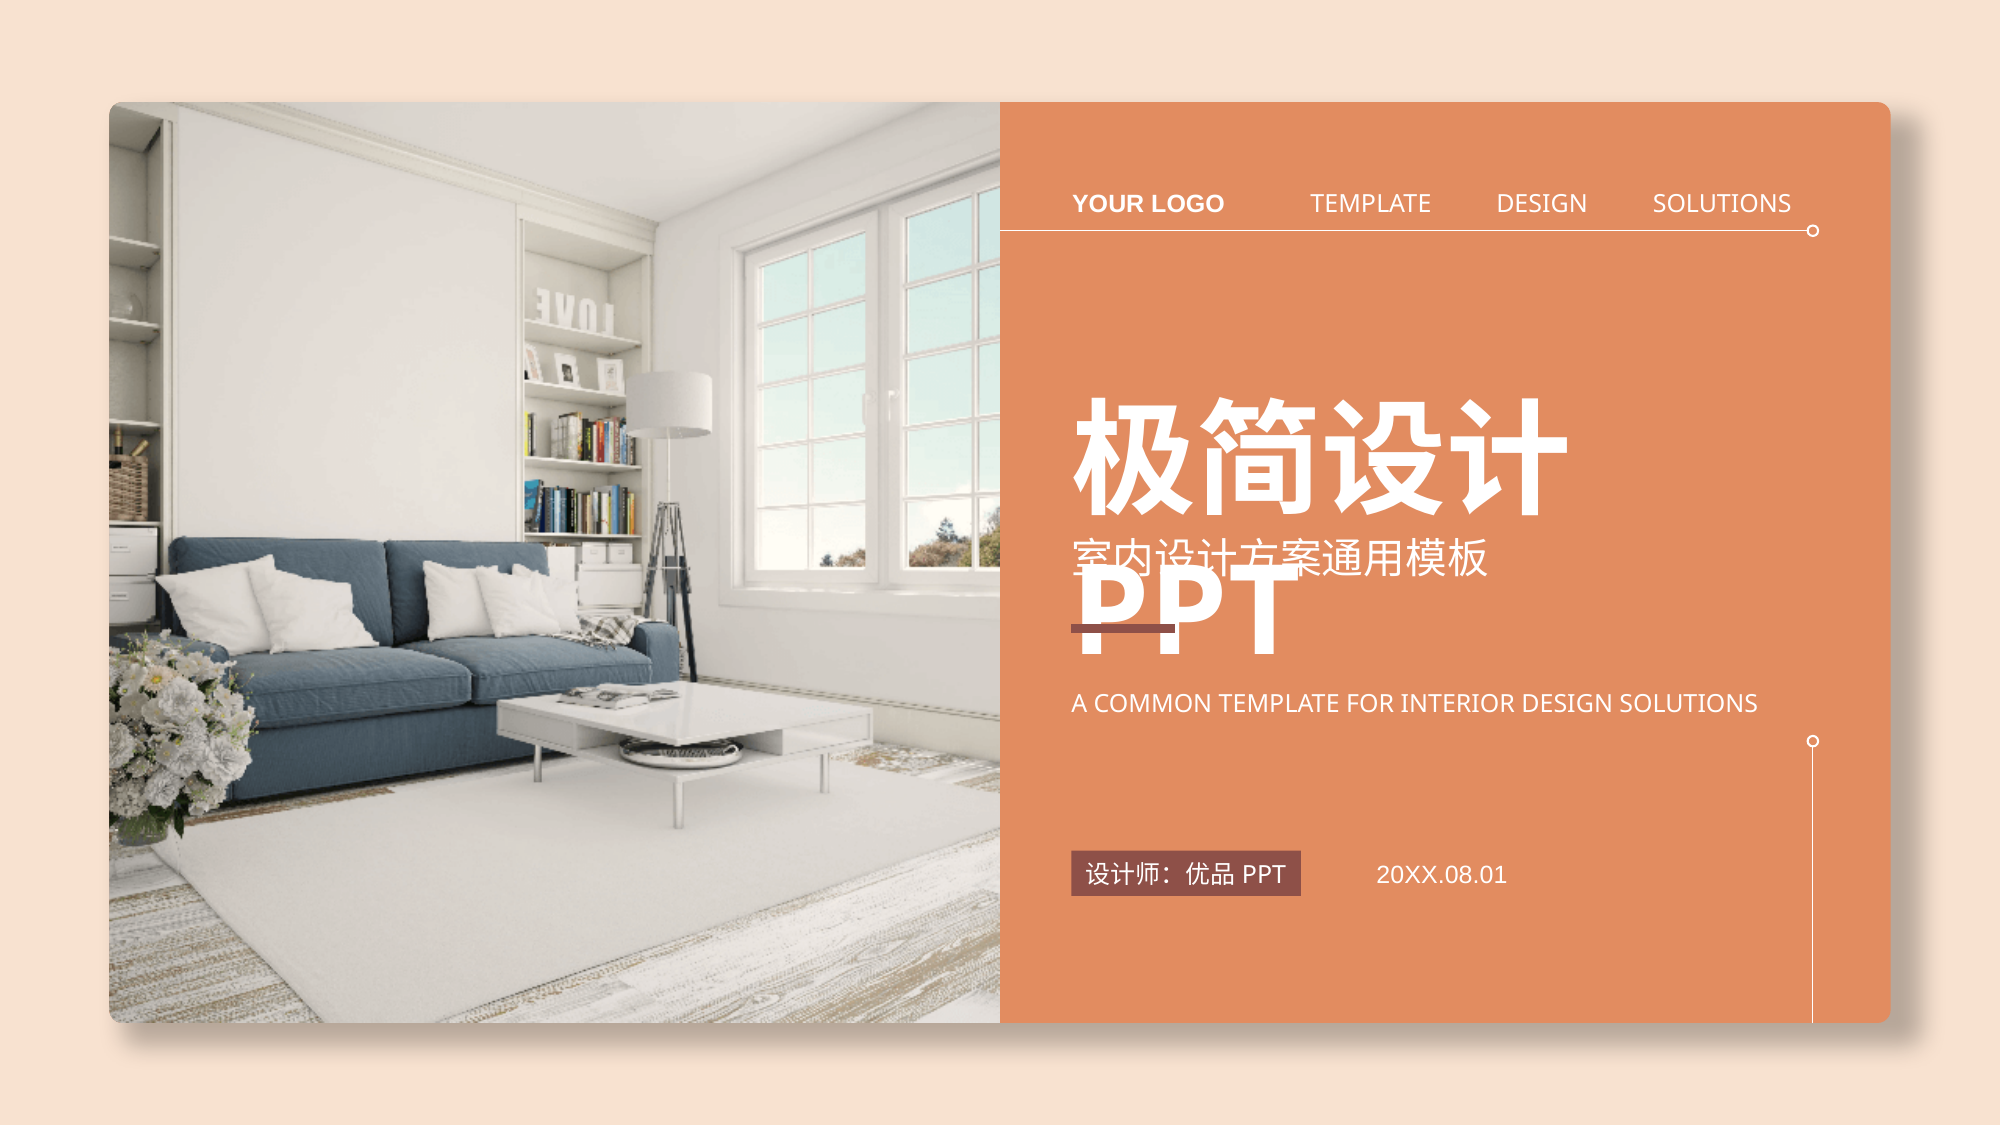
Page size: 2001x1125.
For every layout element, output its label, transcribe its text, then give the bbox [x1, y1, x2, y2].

text_box 设计师：优品PPT [1071, 858, 1301, 889]
text_box SOLUTIONS [1652, 187, 1792, 218]
text_box 极简设计PPT [1071, 379, 1791, 532]
text_box 20XX.08.01 [1327, 858, 1557, 889]
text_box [1669, 874, 1957, 885]
text_box DESIGN [1496, 187, 1589, 218]
picture [109, 102, 1000, 1023]
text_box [1000, 225, 1819, 236]
text_box YOUR LOGO [1072, 187, 1226, 218]
text_box [1070, 850, 1302, 897]
text_box A COMMON TEMPLATE FOR INTERIOR DESIGN SOLUTIONS [1071, 687, 1791, 718]
text_box TEMPLATE [1310, 187, 1432, 218]
text_box 极简设计PPT [1071, 583, 1791, 680]
text_box 室内设计方案通用模板 [1071, 532, 1791, 583]
